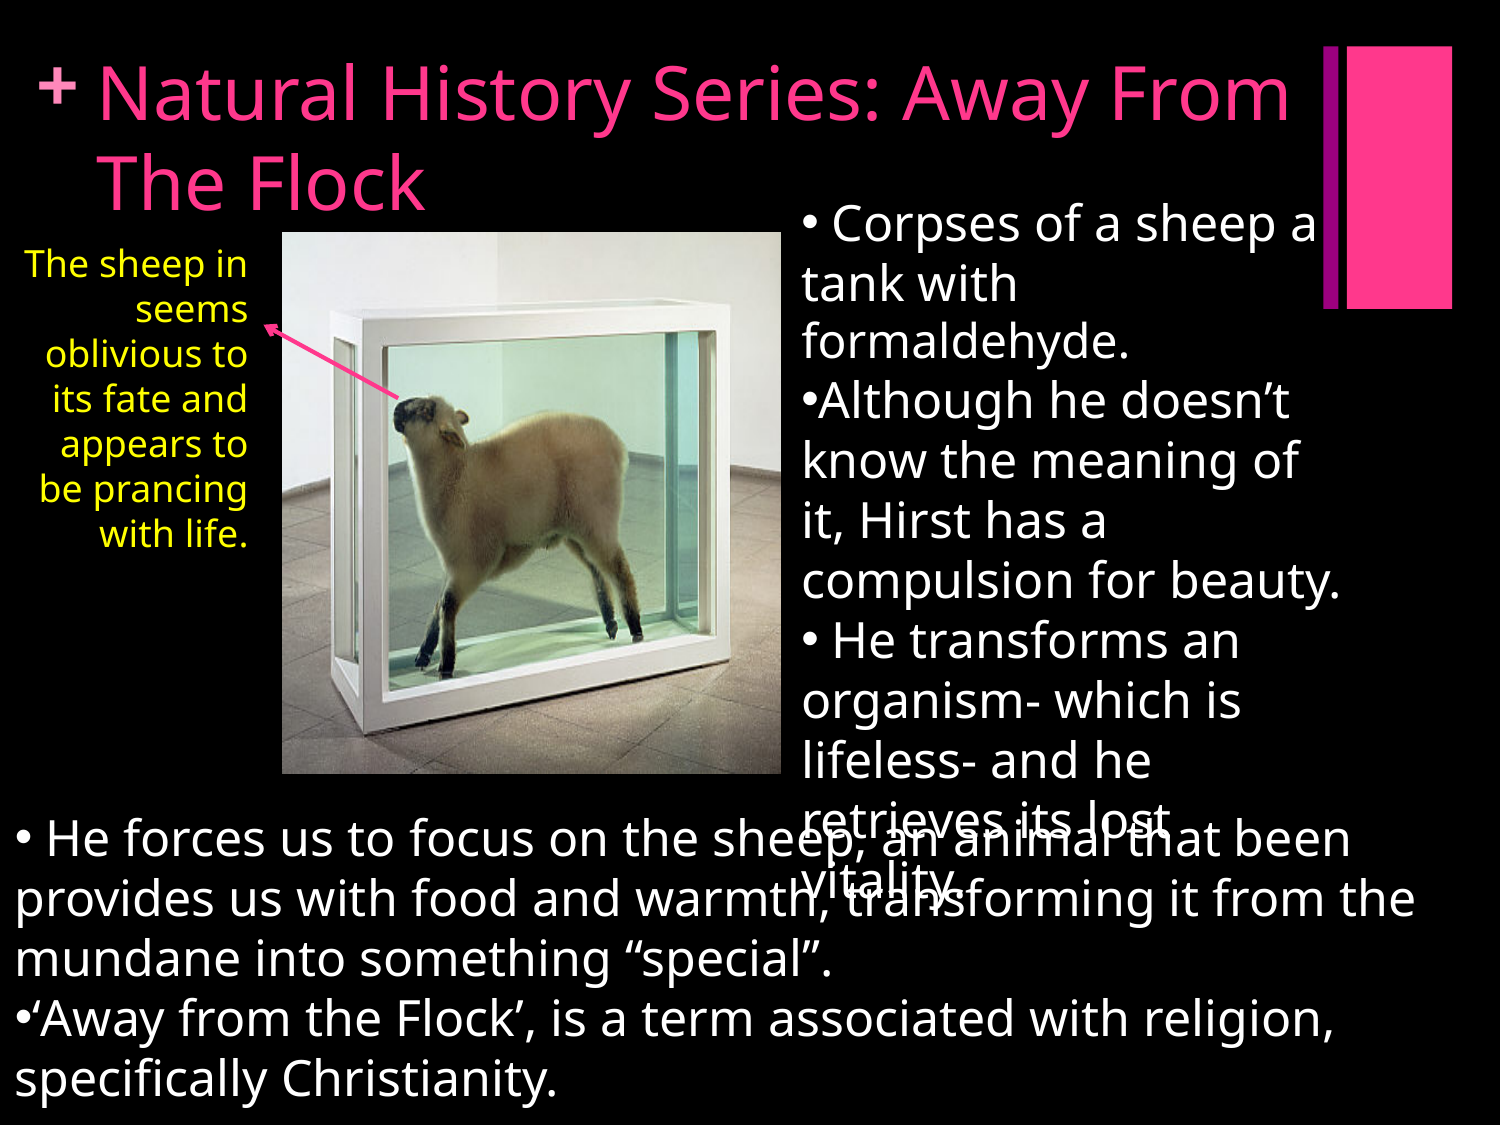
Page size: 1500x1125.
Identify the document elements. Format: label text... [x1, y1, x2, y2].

title Natural History Series: Away From The Flock [81, 37, 1322, 221]
text_box The sheep in seems oblivious to its fate and appears to be prancing with life. [0, 232, 195, 563]
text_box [262, 324, 399, 399]
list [198, 232, 866, 774]
text_box Corpses of a sheep a tank with formaldehyde. Although he doesn’t know the meaning of it, Hirst has a compulsion for beauty. He transforms an organism- which is lifeless- and he retrieves its lost vitality. [786, 183, 1361, 799]
text_box He forces us to focus on the sheep, an animal that been provides us with food and warmth, transforming it from the mundane into something “special”. ‘Away from the Flock’, is a term associated with religion, specifically Christianity. [0, 799, 1500, 1115]
